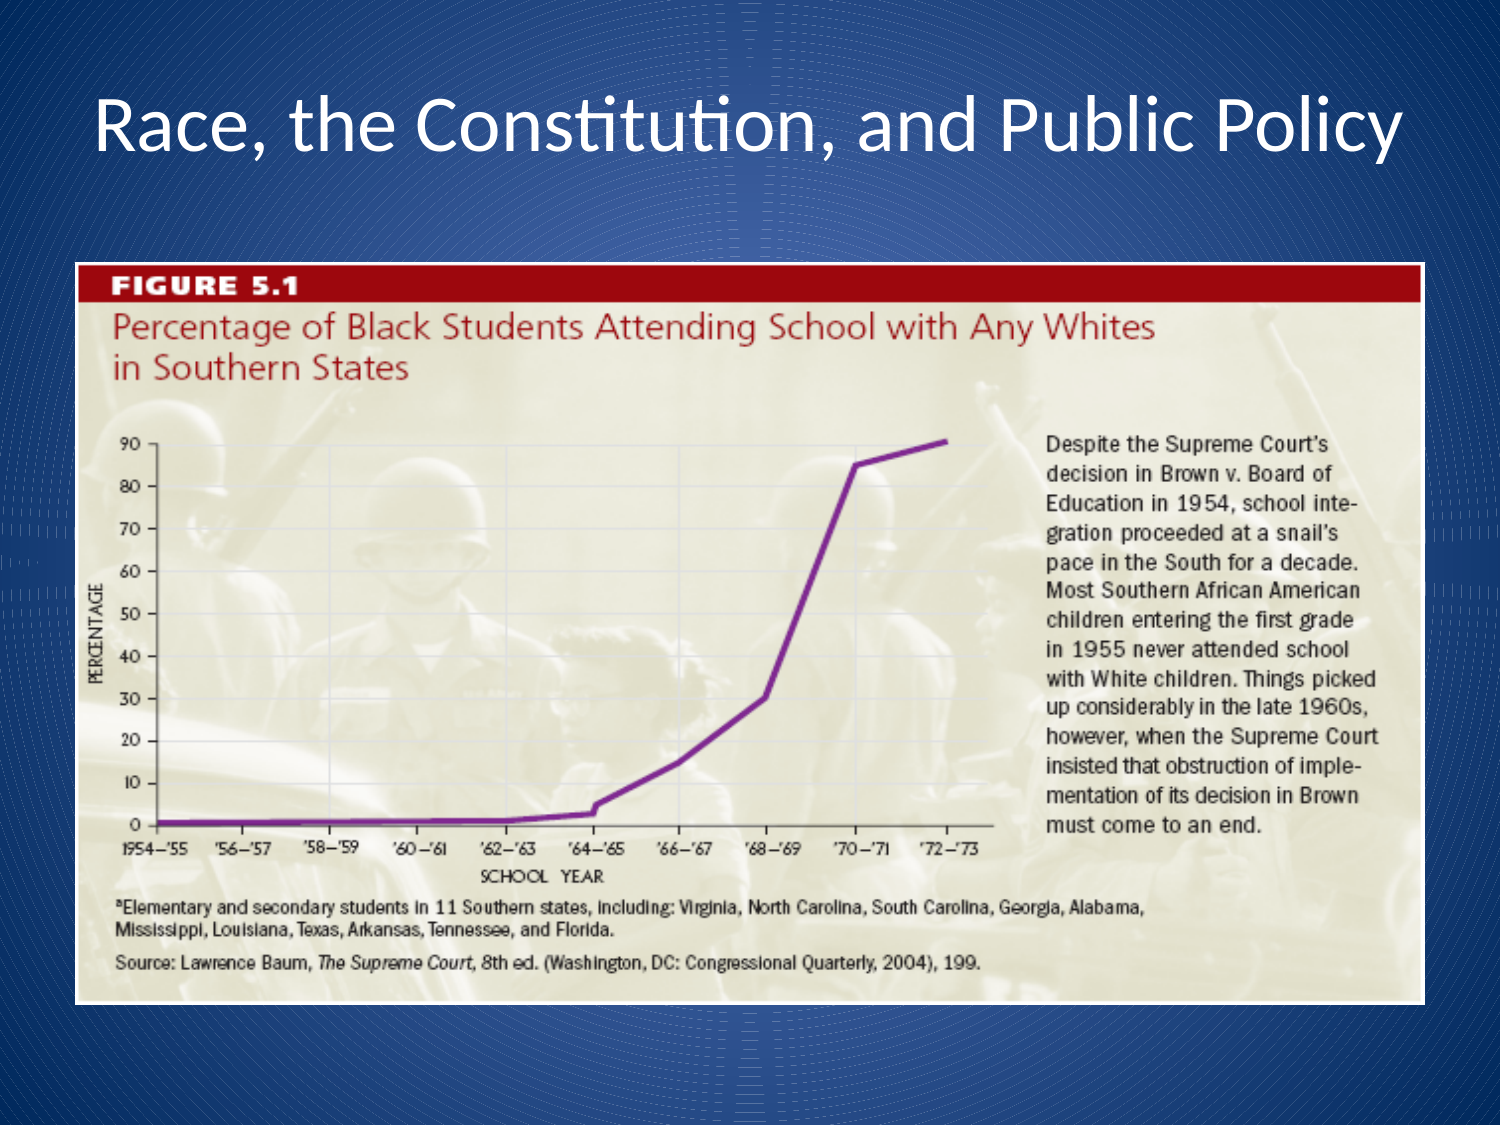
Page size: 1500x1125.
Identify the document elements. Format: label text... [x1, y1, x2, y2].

title Race, the Constitution, and Public Policy [75, 24, 1425, 213]
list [74, 262, 1426, 1006]
